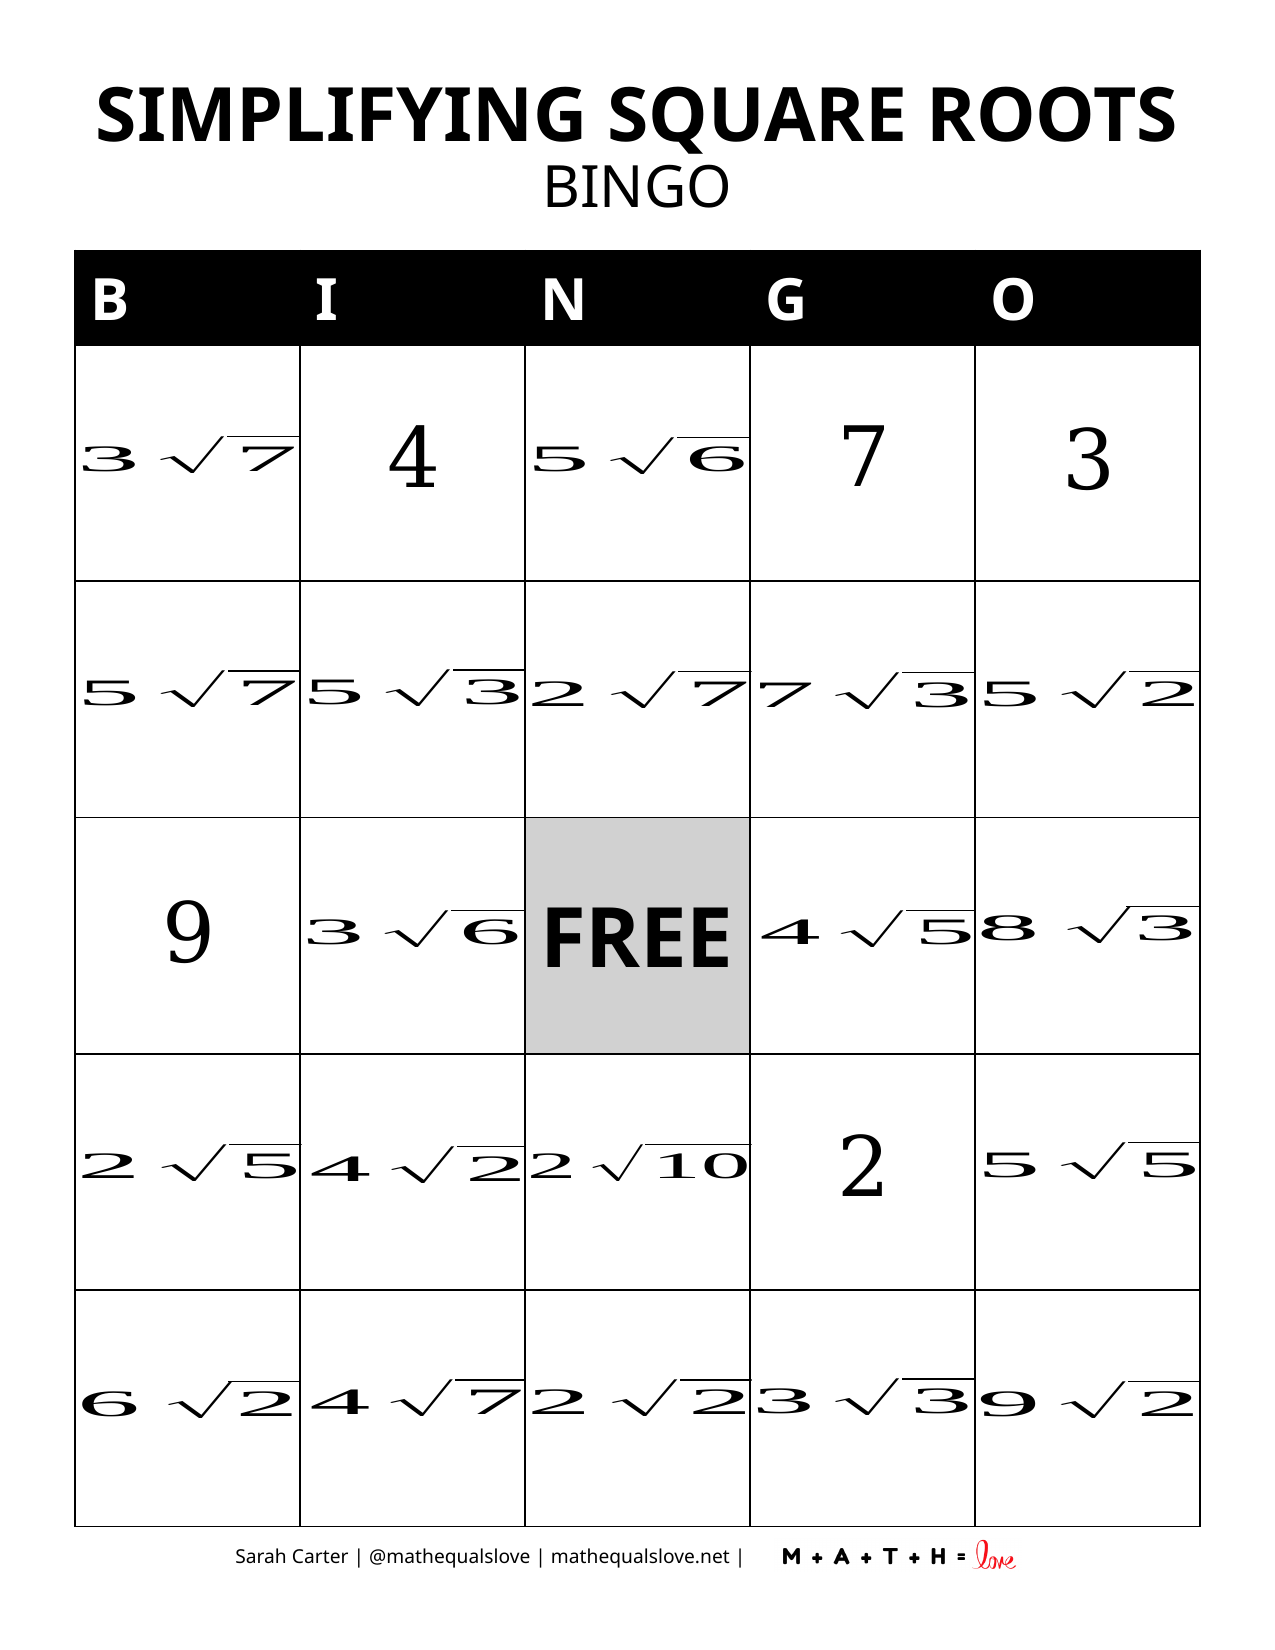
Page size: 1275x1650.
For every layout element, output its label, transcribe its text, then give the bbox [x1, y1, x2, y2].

table_cell [76, 818, 299, 906]
table_cell [76, 954, 299, 1053]
text_box 9 [75, 906, 303, 954]
table_cell [751, 477, 974, 580]
table_cell [976, 346, 1199, 432]
table_cell [76, 1291, 299, 1526]
table_cell [76, 346, 299, 580]
table_header B [76, 251, 299, 344]
text_box 2 [750, 1139, 978, 1187]
table_cell [751, 1291, 974, 1526]
table_cell [751, 818, 974, 1053]
table_cell [976, 1055, 1199, 1289]
table_cell [751, 582, 974, 817]
table_cell [751, 346, 974, 429]
table_cell [526, 346, 749, 580]
table_header G [751, 251, 974, 344]
table_cell [751, 1187, 974, 1289]
table_cell [301, 582, 524, 817]
table_cell [526, 1055, 749, 1289]
table_cell [526, 582, 749, 817]
table_cell [301, 478, 524, 580]
text_box 4 [300, 430, 528, 478]
table_cell [976, 480, 1199, 580]
text_box SIMPLIFYING SQUARE ROOTS [74, 59, 1200, 165]
table_header I [301, 251, 524, 344]
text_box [220, 1535, 1055, 1576]
text_box 7 [750, 429, 978, 477]
table_cell [76, 1055, 299, 1289]
table_cell [301, 1055, 524, 1289]
table_cell [976, 1291, 1199, 1526]
table_cell [751, 1055, 974, 1139]
text_box 3 [975, 432, 1203, 480]
table_cell [526, 1291, 749, 1526]
table_header N [526, 251, 749, 344]
table_cell [76, 582, 299, 817]
table_header O [976, 251, 1199, 344]
table_cell [301, 1291, 524, 1526]
text_box BINGO [74, 165, 1200, 226]
table_cell [976, 818, 1199, 1053]
table_cell [976, 582, 1199, 817]
table_cell [301, 818, 524, 1053]
table_cell FREE [526, 818, 749, 1053]
table_cell [301, 346, 524, 430]
